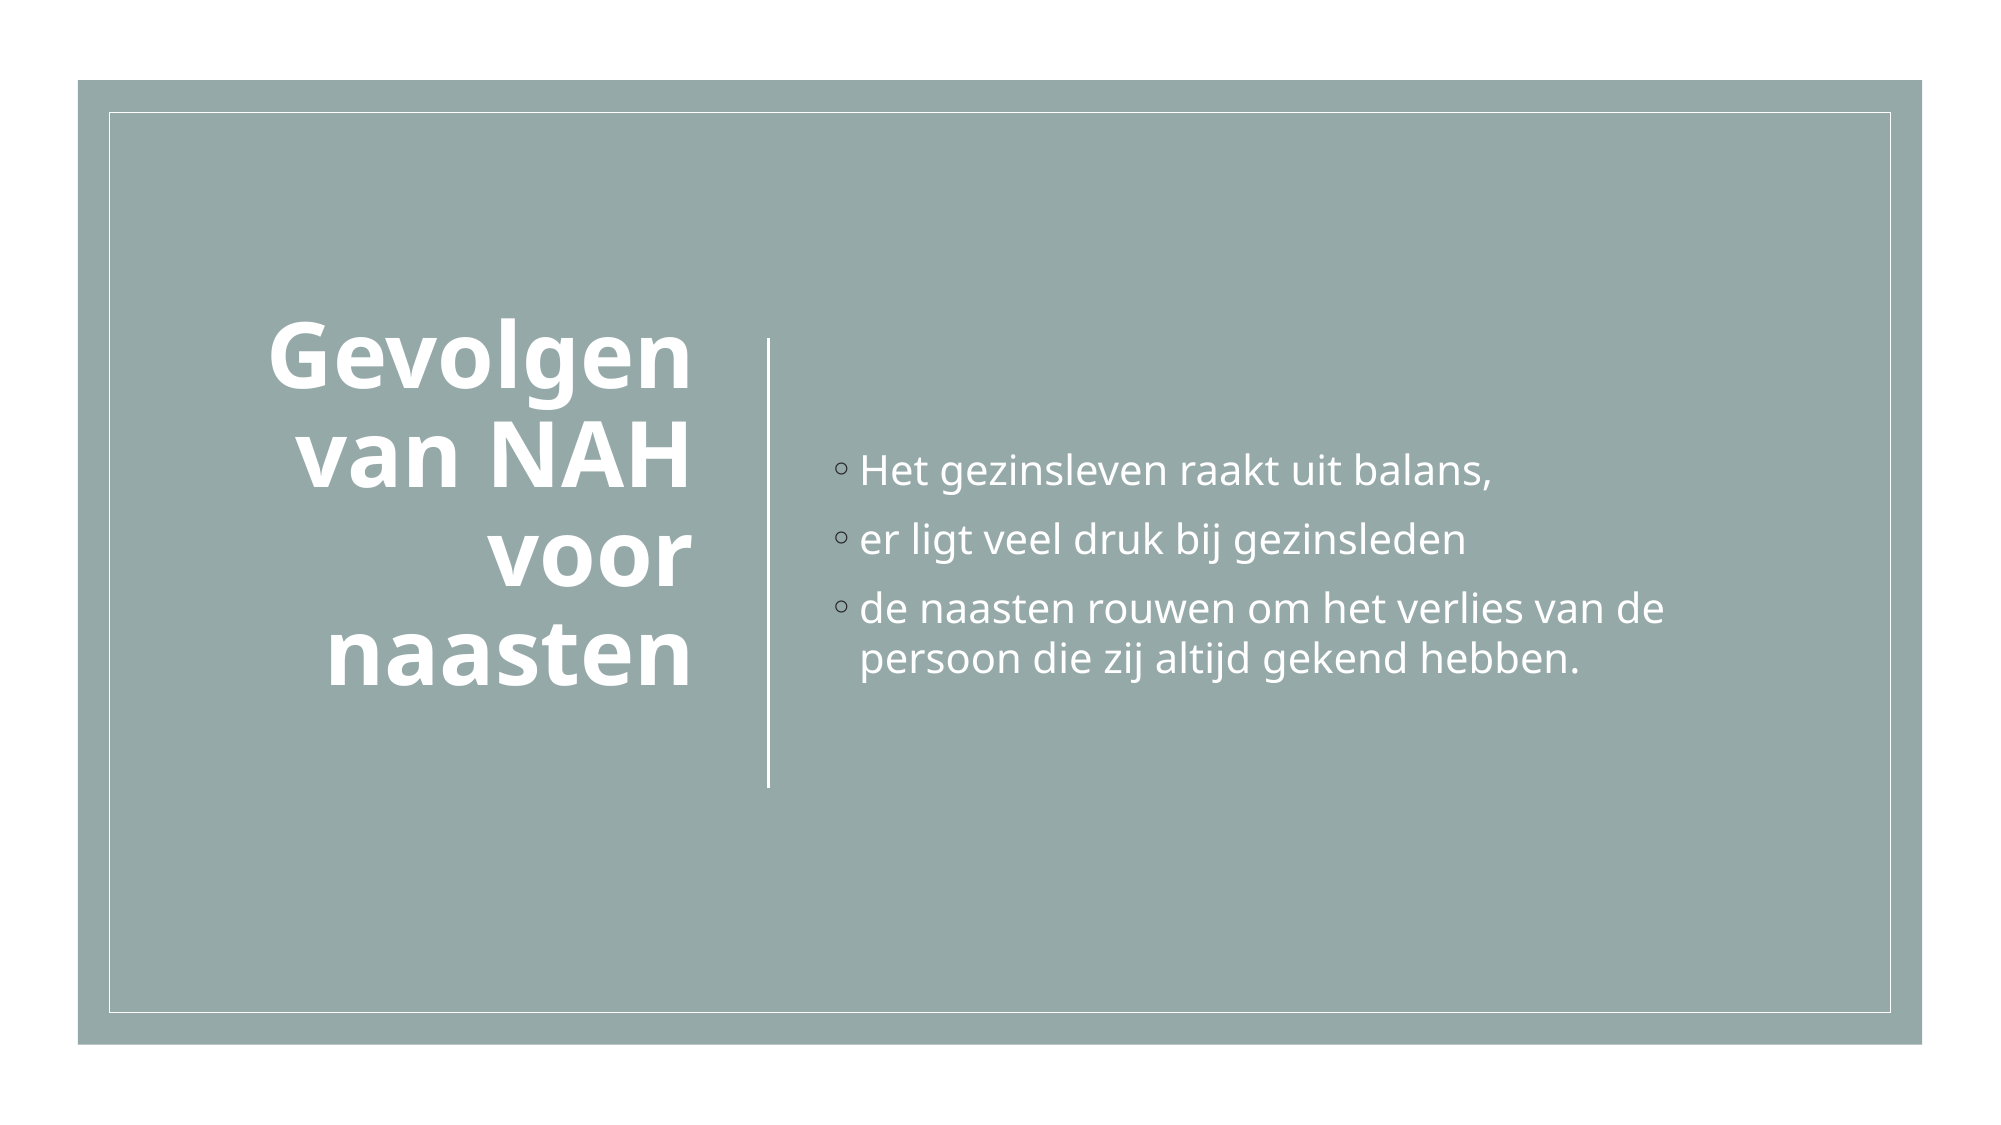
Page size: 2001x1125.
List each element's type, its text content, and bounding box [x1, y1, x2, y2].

title Gevolgen van NAH voor naasten [142, 164, 711, 961]
list Het gezinsleven raakt uit balans, er ligt veel druk bij gezinsleden de naasten rouwen om het verlies van de persoon die zij altijd gekend hebben. [814, 164, 1834, 961]
text_box [77, 79, 1923, 1046]
text_box [0, 0, 2000, 1125]
text_box [109, 112, 1891, 1013]
